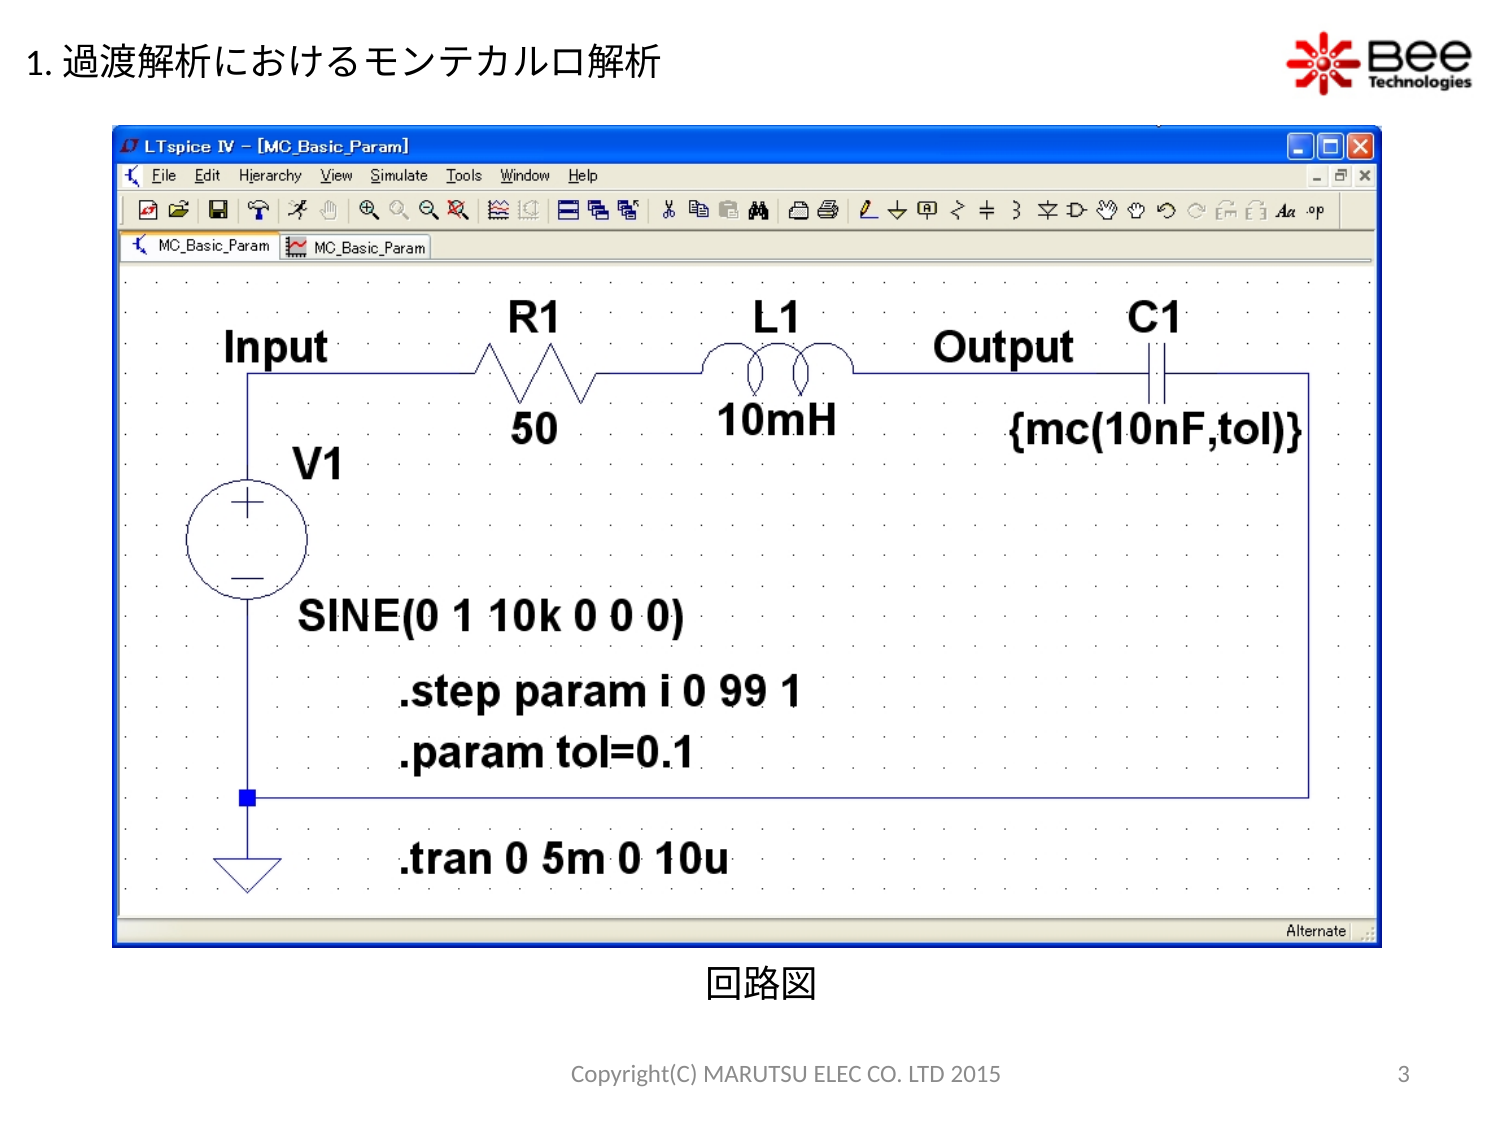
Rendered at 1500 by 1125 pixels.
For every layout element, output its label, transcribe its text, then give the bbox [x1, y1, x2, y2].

text_box 1.過渡解析におけるモンテカルロ解析 [9, 30, 677, 91]
picture [1280, 23, 1477, 105]
slide_number 3 [1211, 1042, 1425, 1103]
picture [111, 125, 1383, 948]
text_box 回路図 [690, 956, 845, 1012]
footer Copyright(C) MARUTSU ELEC CO. LTD 2015 [363, 1042, 1211, 1103]
